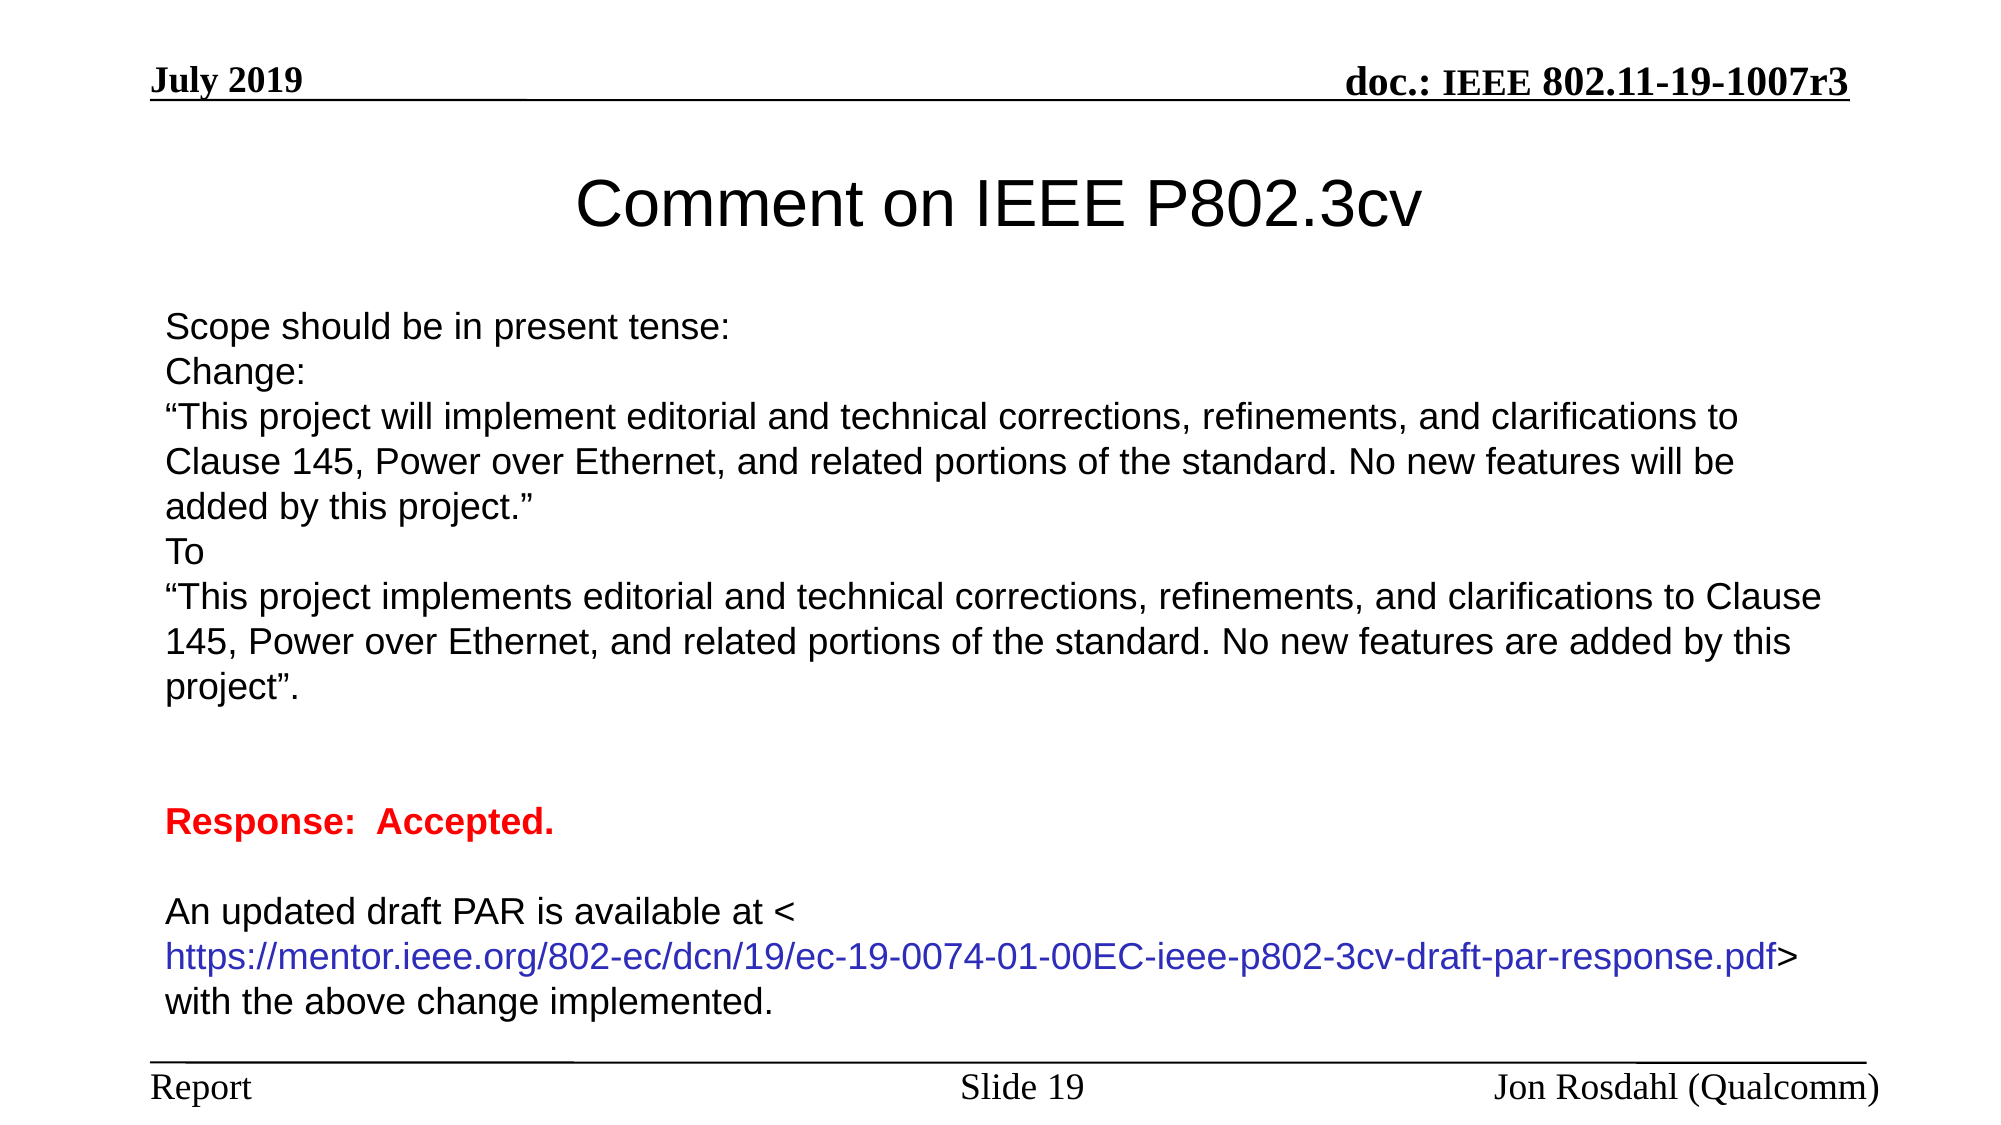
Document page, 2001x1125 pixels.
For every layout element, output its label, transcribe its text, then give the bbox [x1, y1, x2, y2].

list Scope should be in present tense: Change: “This project will implement editorial and technical corrections, refinements, and clarifications to Clause 145, Power over Ethernet, and related portions of the standard. No new features will be added by this project.” To “This project implements editorial and technical corrections, refinements, and clarifications to Clause 145, Power over Ethernet, and related portions of the standard. No new features are added by this project”. Response: Accepted. An updated draft PAR is available at <https://mentor.ieee.org/802-ec/dcn/19/ec-19-0074-01-00EC-ieee-p802-3cv-draft-par-response.pdf> with the above change implemented. [149, 294, 1850, 1031]
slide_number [149, 49, 431, 100]
footer Jon Rosdahl (Qualcomm) [1436, 1061, 1881, 1108]
slide_number Slide 19 [950, 1061, 1095, 1125]
title Comment on IEEE P802.3cv [149, 112, 1850, 288]
